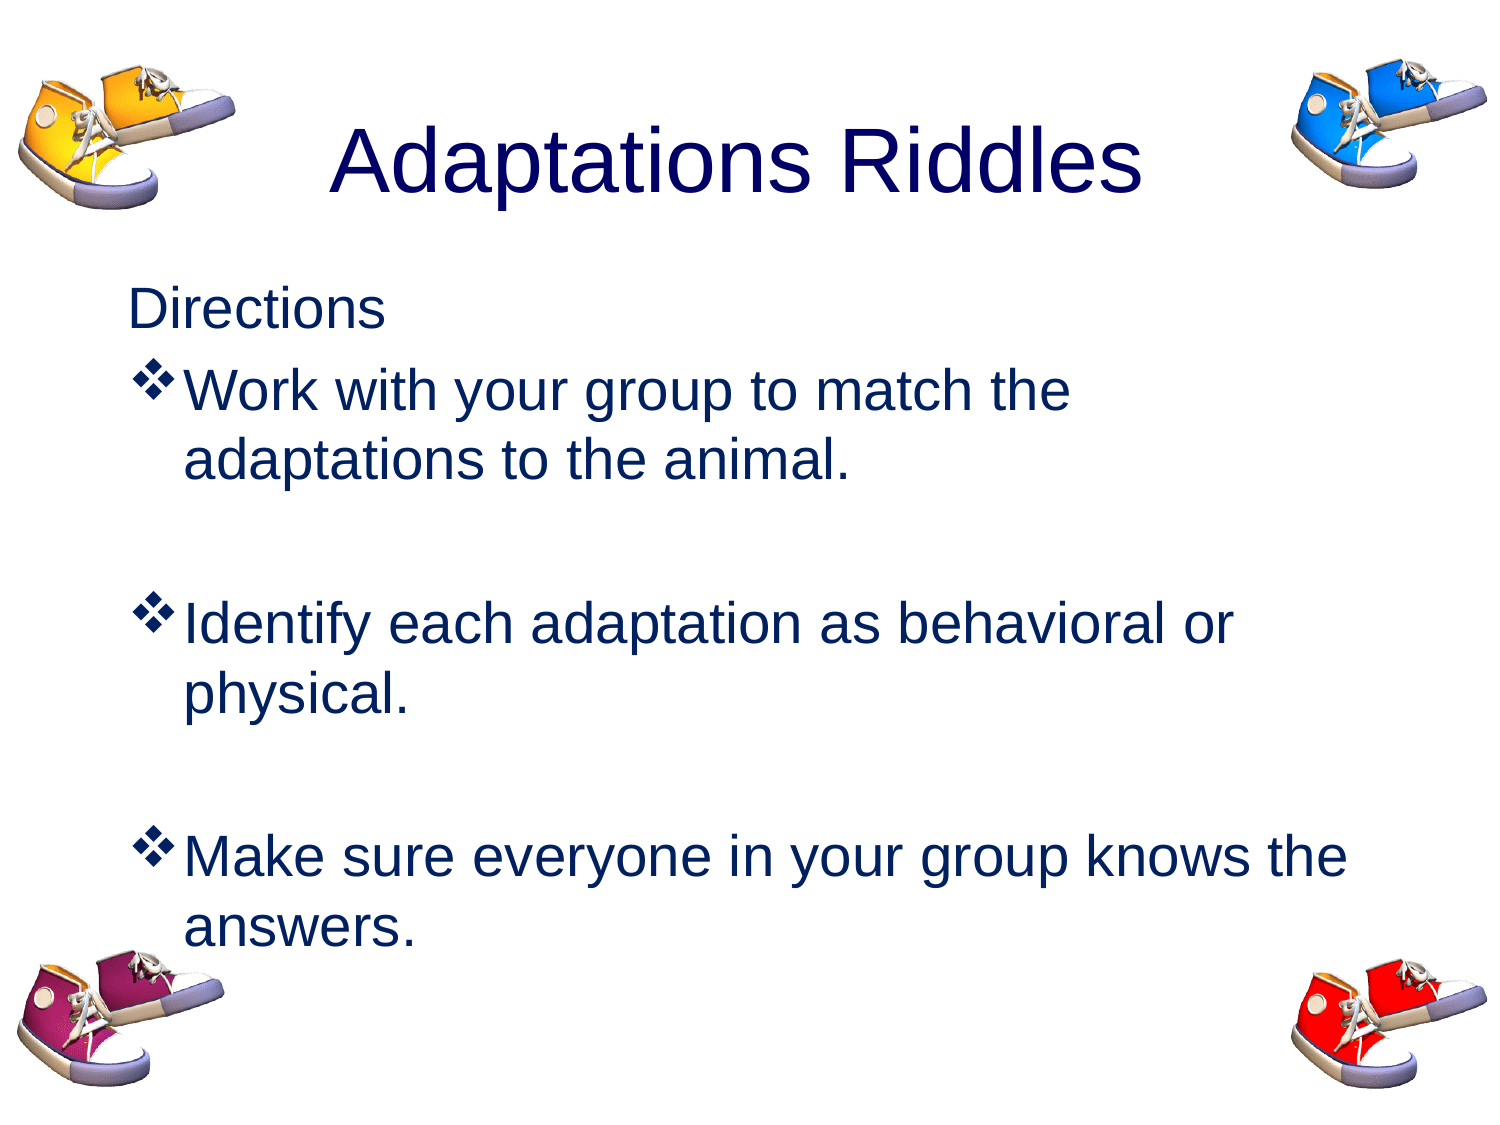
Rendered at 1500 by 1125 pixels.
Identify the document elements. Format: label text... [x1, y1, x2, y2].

picture [0, 887, 238, 1125]
title Adaptations Riddles [99, 62, 1376, 251]
list Directions Work with your group to match the adaptations to the animal. Identify each adaptation as behavioral or physical. Make sure everyone in your group knows the answers. [112, 262, 1388, 938]
picture [1275, 0, 1500, 225]
picture [1275, 899, 1500, 1125]
picture [0, 0, 250, 250]
